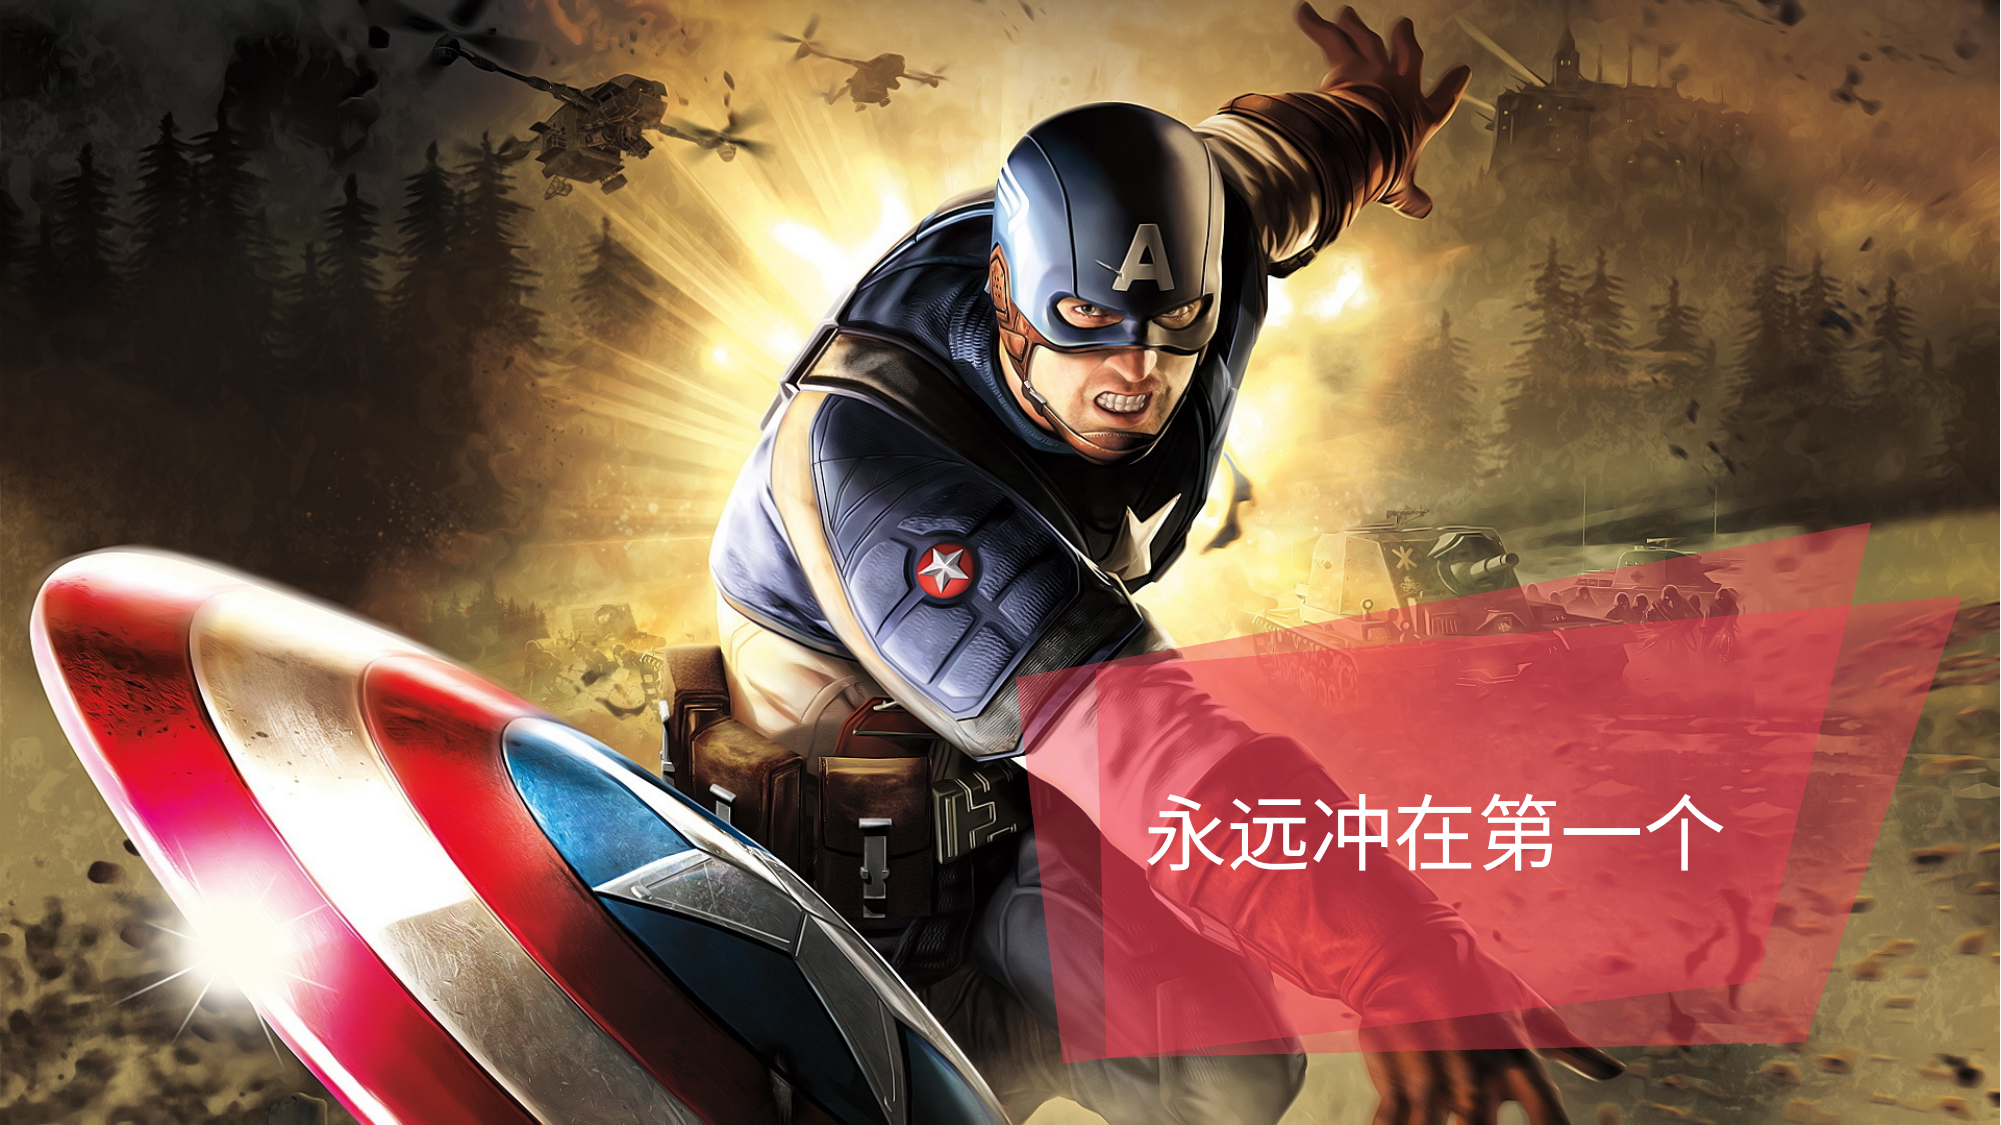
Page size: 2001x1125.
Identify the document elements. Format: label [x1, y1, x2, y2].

picture [0, 0, 2000, 1125]
text_box [1028, 562, 1963, 1058]
